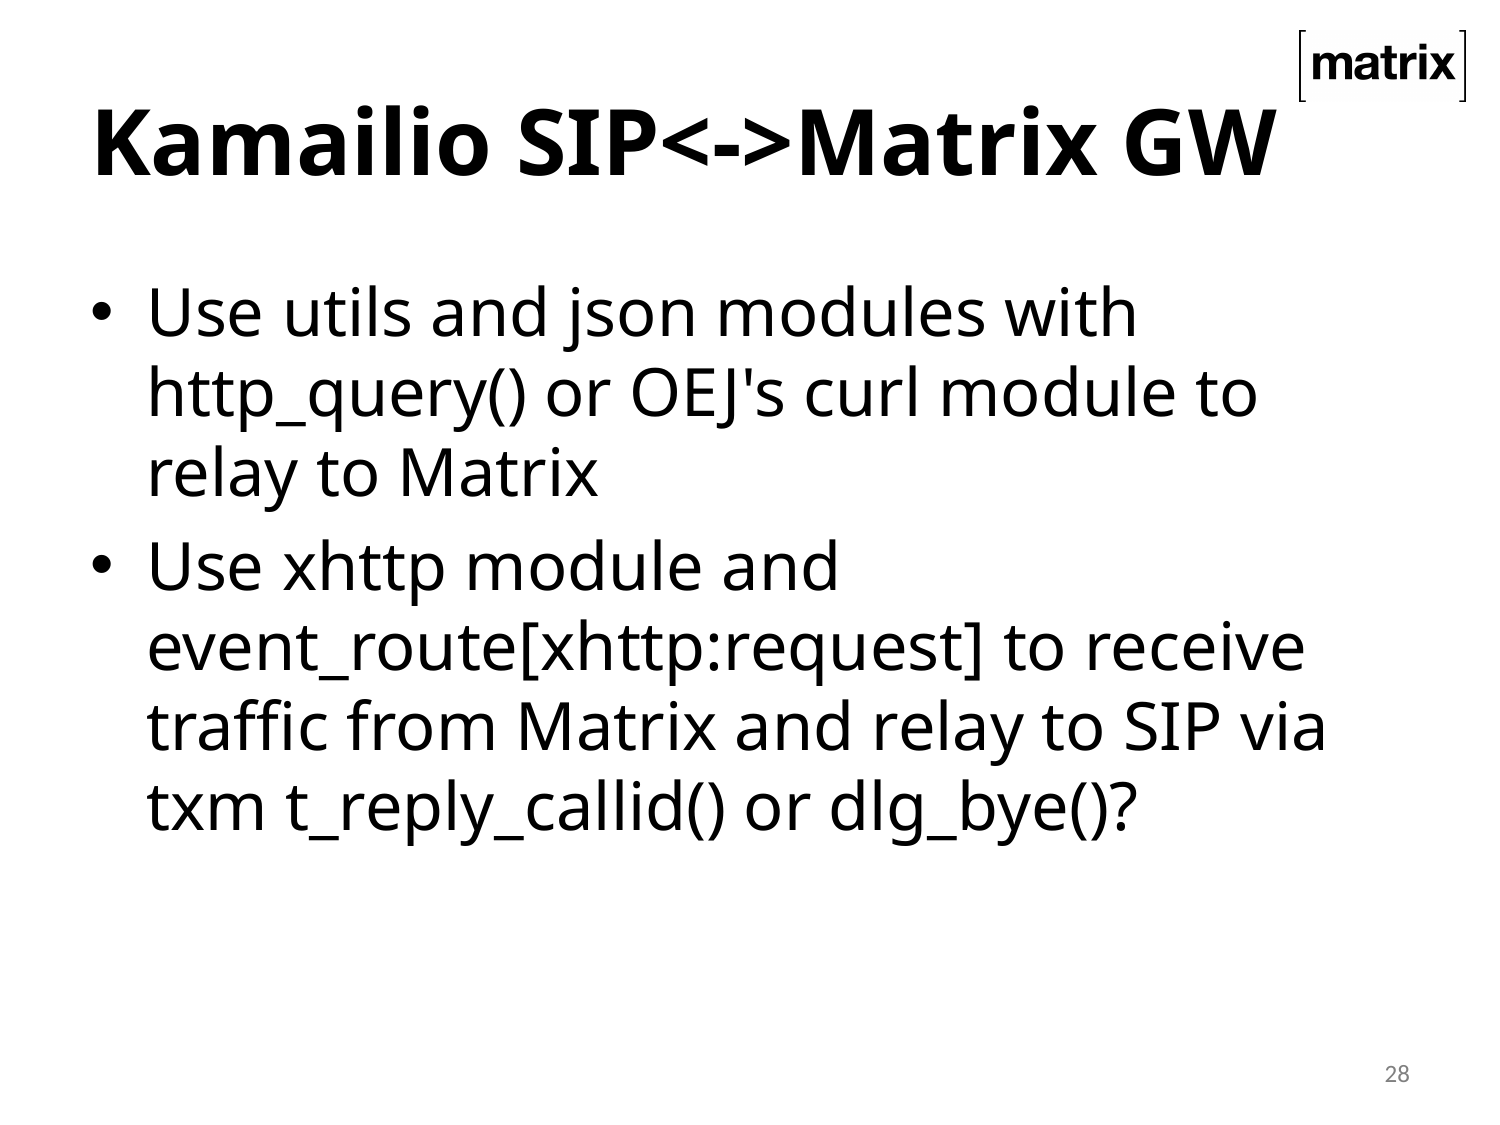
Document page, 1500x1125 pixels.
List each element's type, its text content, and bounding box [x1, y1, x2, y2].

title Kamailio SIP<->Matrix GW [75, 45, 1425, 233]
list Use utils and json modules with http_query() or OEJ's curl module to relay to Matrix Use xhttp module and event_route[xhttp:request] to receive traffic from Matrix and relay to SIP via txm t_reply_callid() or dlg_bye()? [75, 262, 1425, 1005]
picture [1299, 30, 1466, 102]
slide_number 28 [1074, 1042, 1425, 1103]
